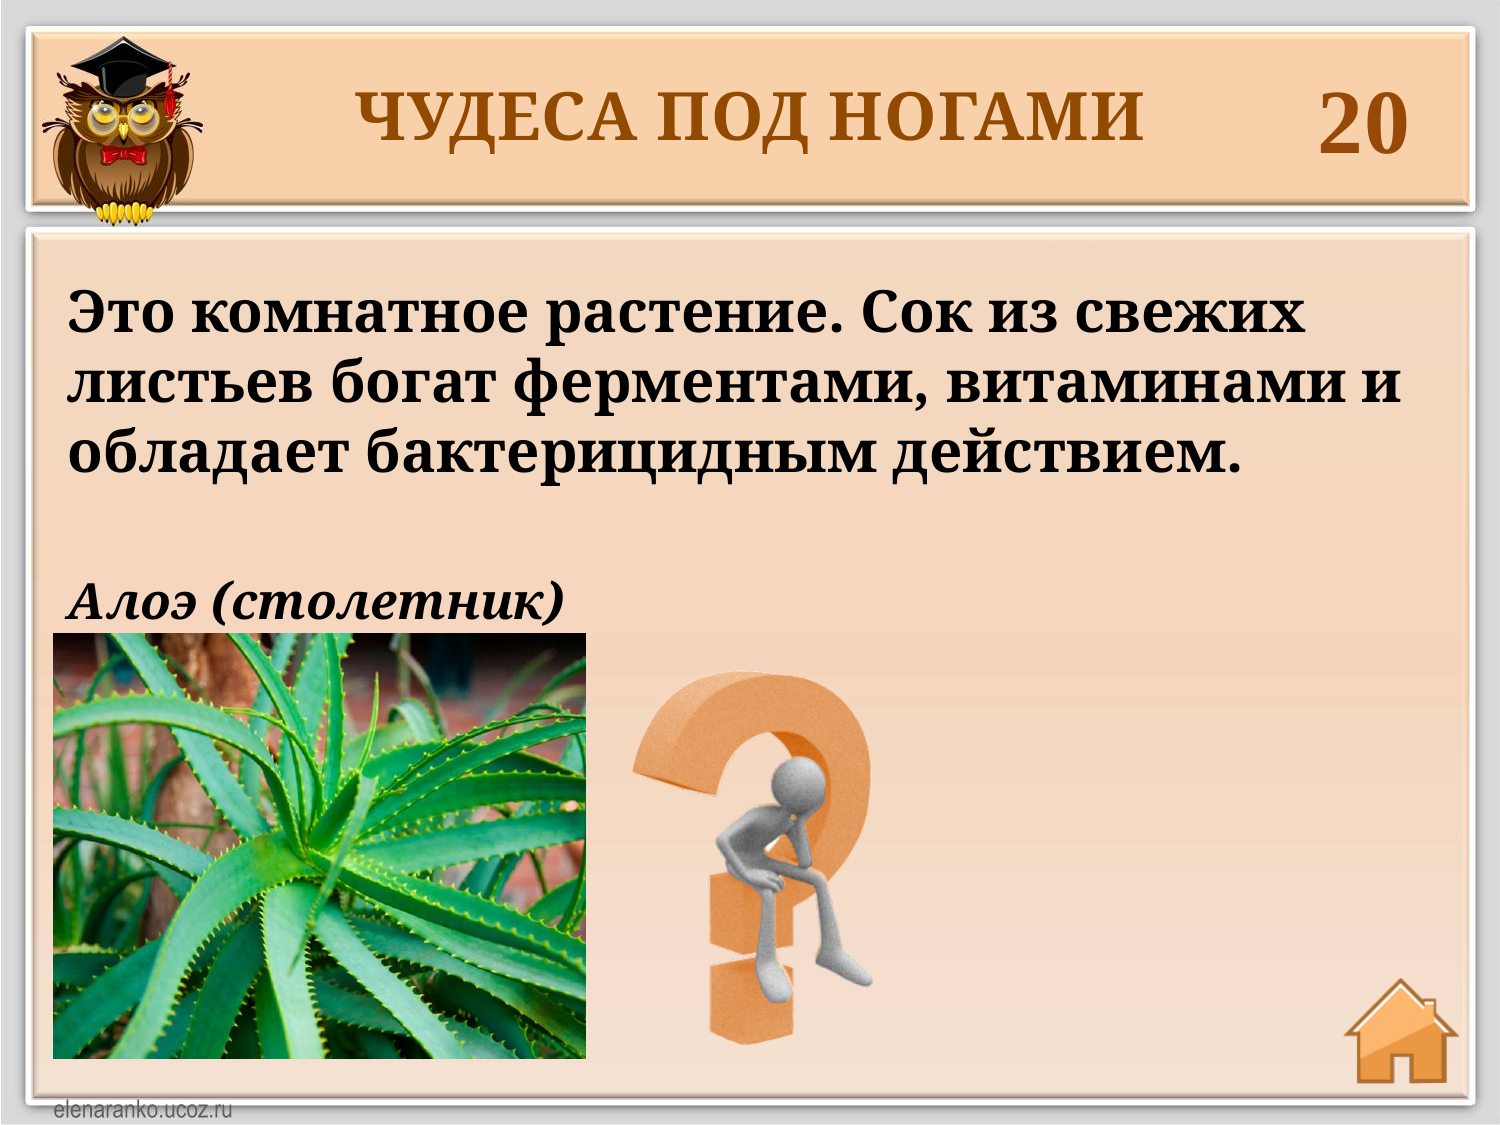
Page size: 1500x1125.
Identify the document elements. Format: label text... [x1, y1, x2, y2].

picture [0, 0, 1500, 1125]
text_box ЧУДЕСА ПОД НОГАМИ [218, 66, 1281, 161]
text_box Это комнатное растение. Сок из свежих листьев богат ферментами, витаминами и обладает бактерицидным действием. [53, 267, 1447, 492]
text_box 20 [1281, 54, 1447, 180]
text_box Алоэ (столетник) [53, 562, 1447, 638]
